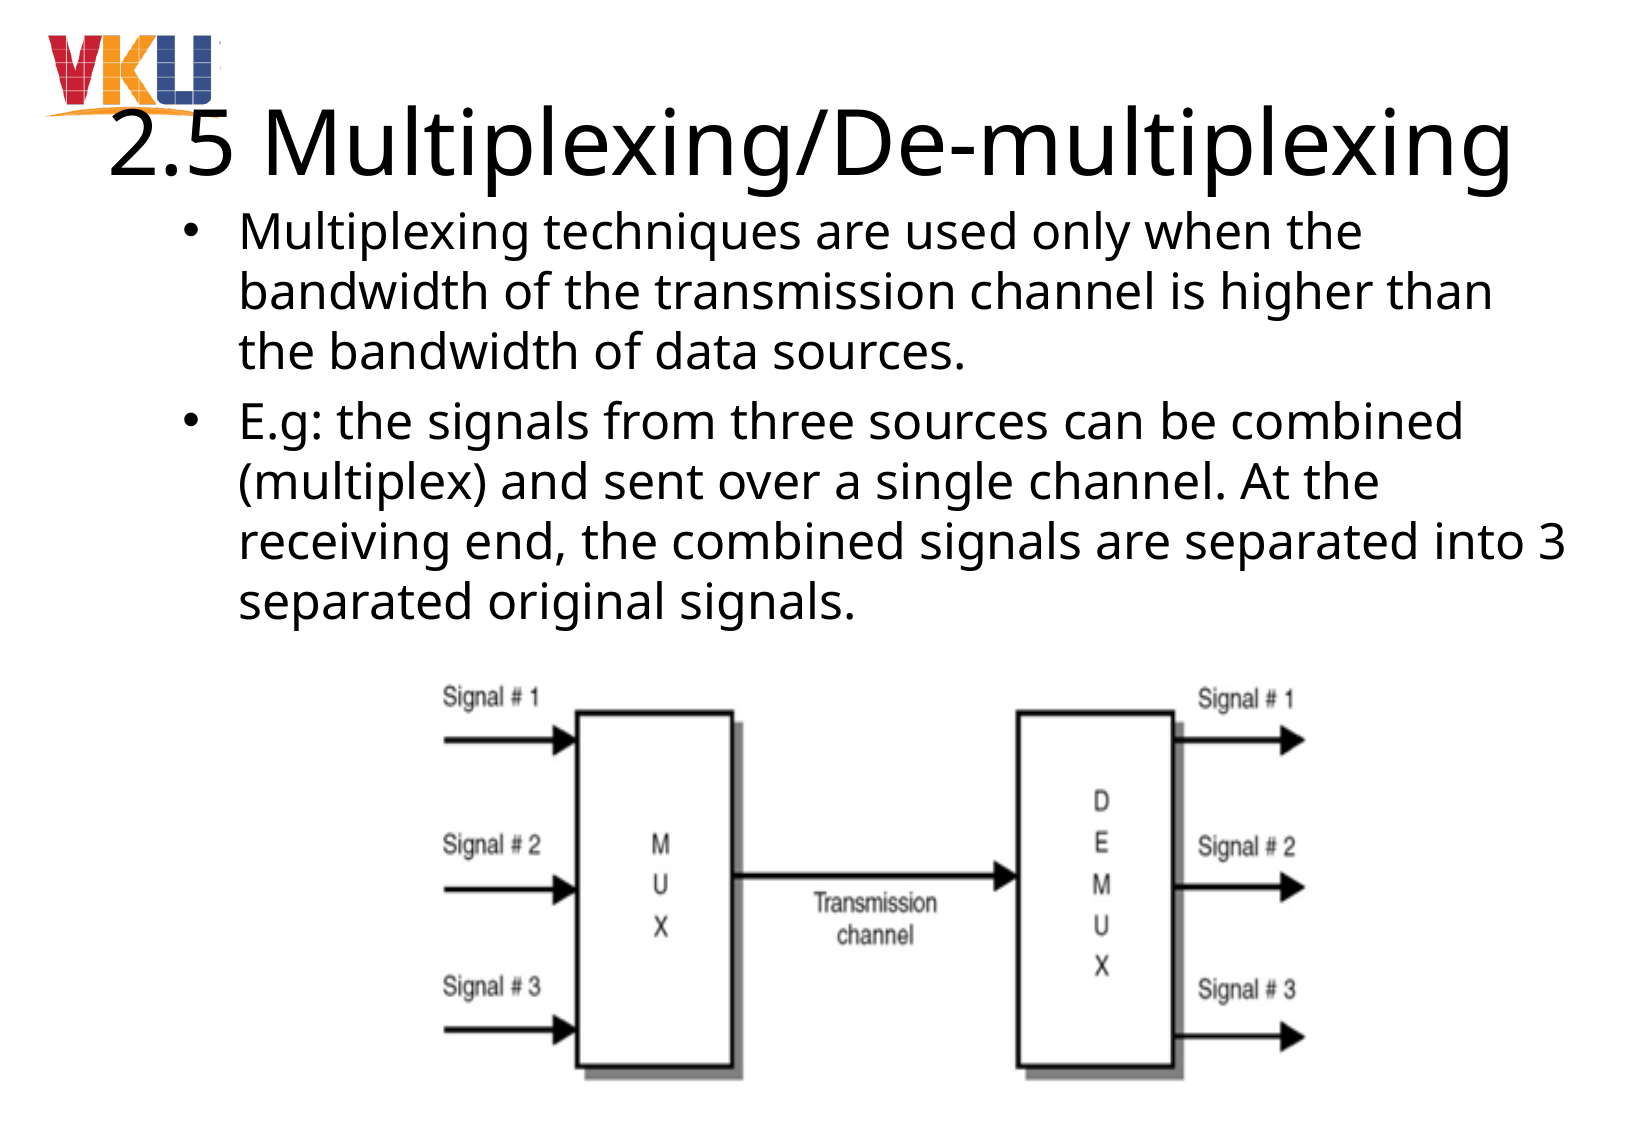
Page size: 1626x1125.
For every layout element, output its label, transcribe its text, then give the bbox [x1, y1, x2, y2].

picture [433, 671, 1332, 1118]
title 2.5 Multiplexing/De-multiplexing [81, 45, 1544, 233]
picture [32, 21, 228, 129]
list Multiplexing techniques are used only when the bandwidth of the transmission channel is higher than the bandwidth of data sources. E.g: the signals from three sources can be combined (multiplex) and sent over a single channel. At the receiving end, the combined signals are separated into 3 separated original signals. [167, 191, 1601, 655]
